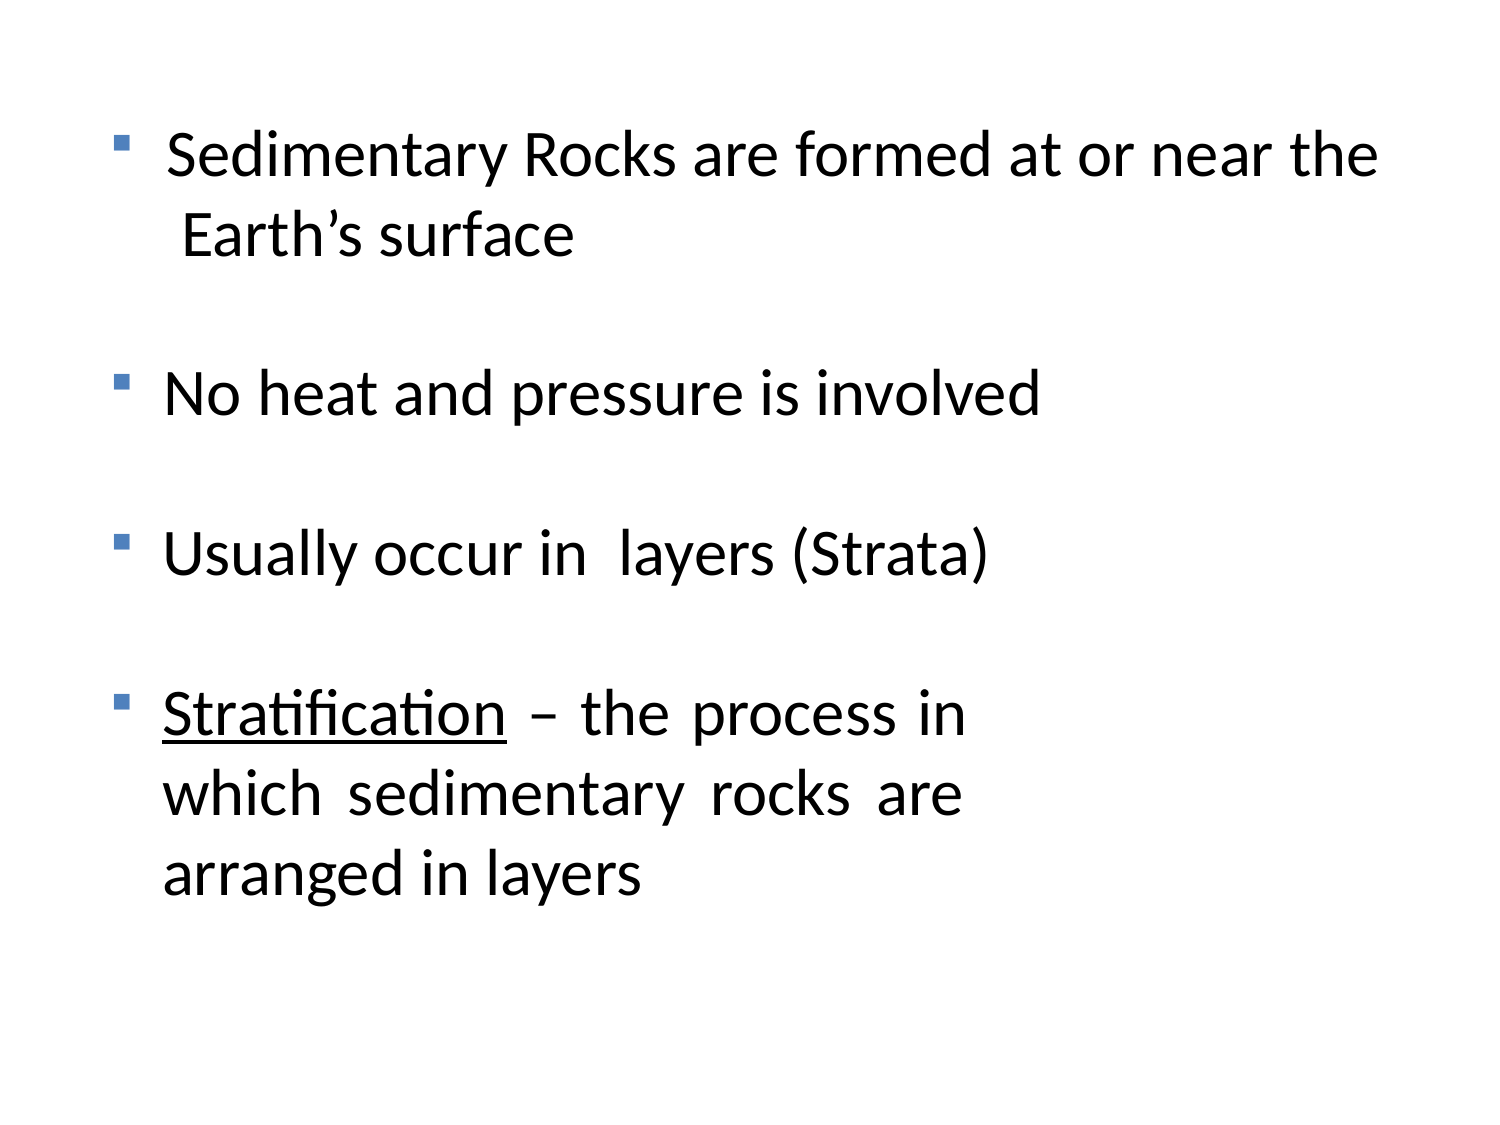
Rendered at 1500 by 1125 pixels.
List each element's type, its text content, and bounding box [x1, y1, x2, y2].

list Sedimentary Rocks are formed at or near the Earth’s surface No heat and pressure is involved Usually occur in layers (Strata) Stratification – the process in which sedimentary rocks are arranged in layers [75, 101, 1425, 1005]
